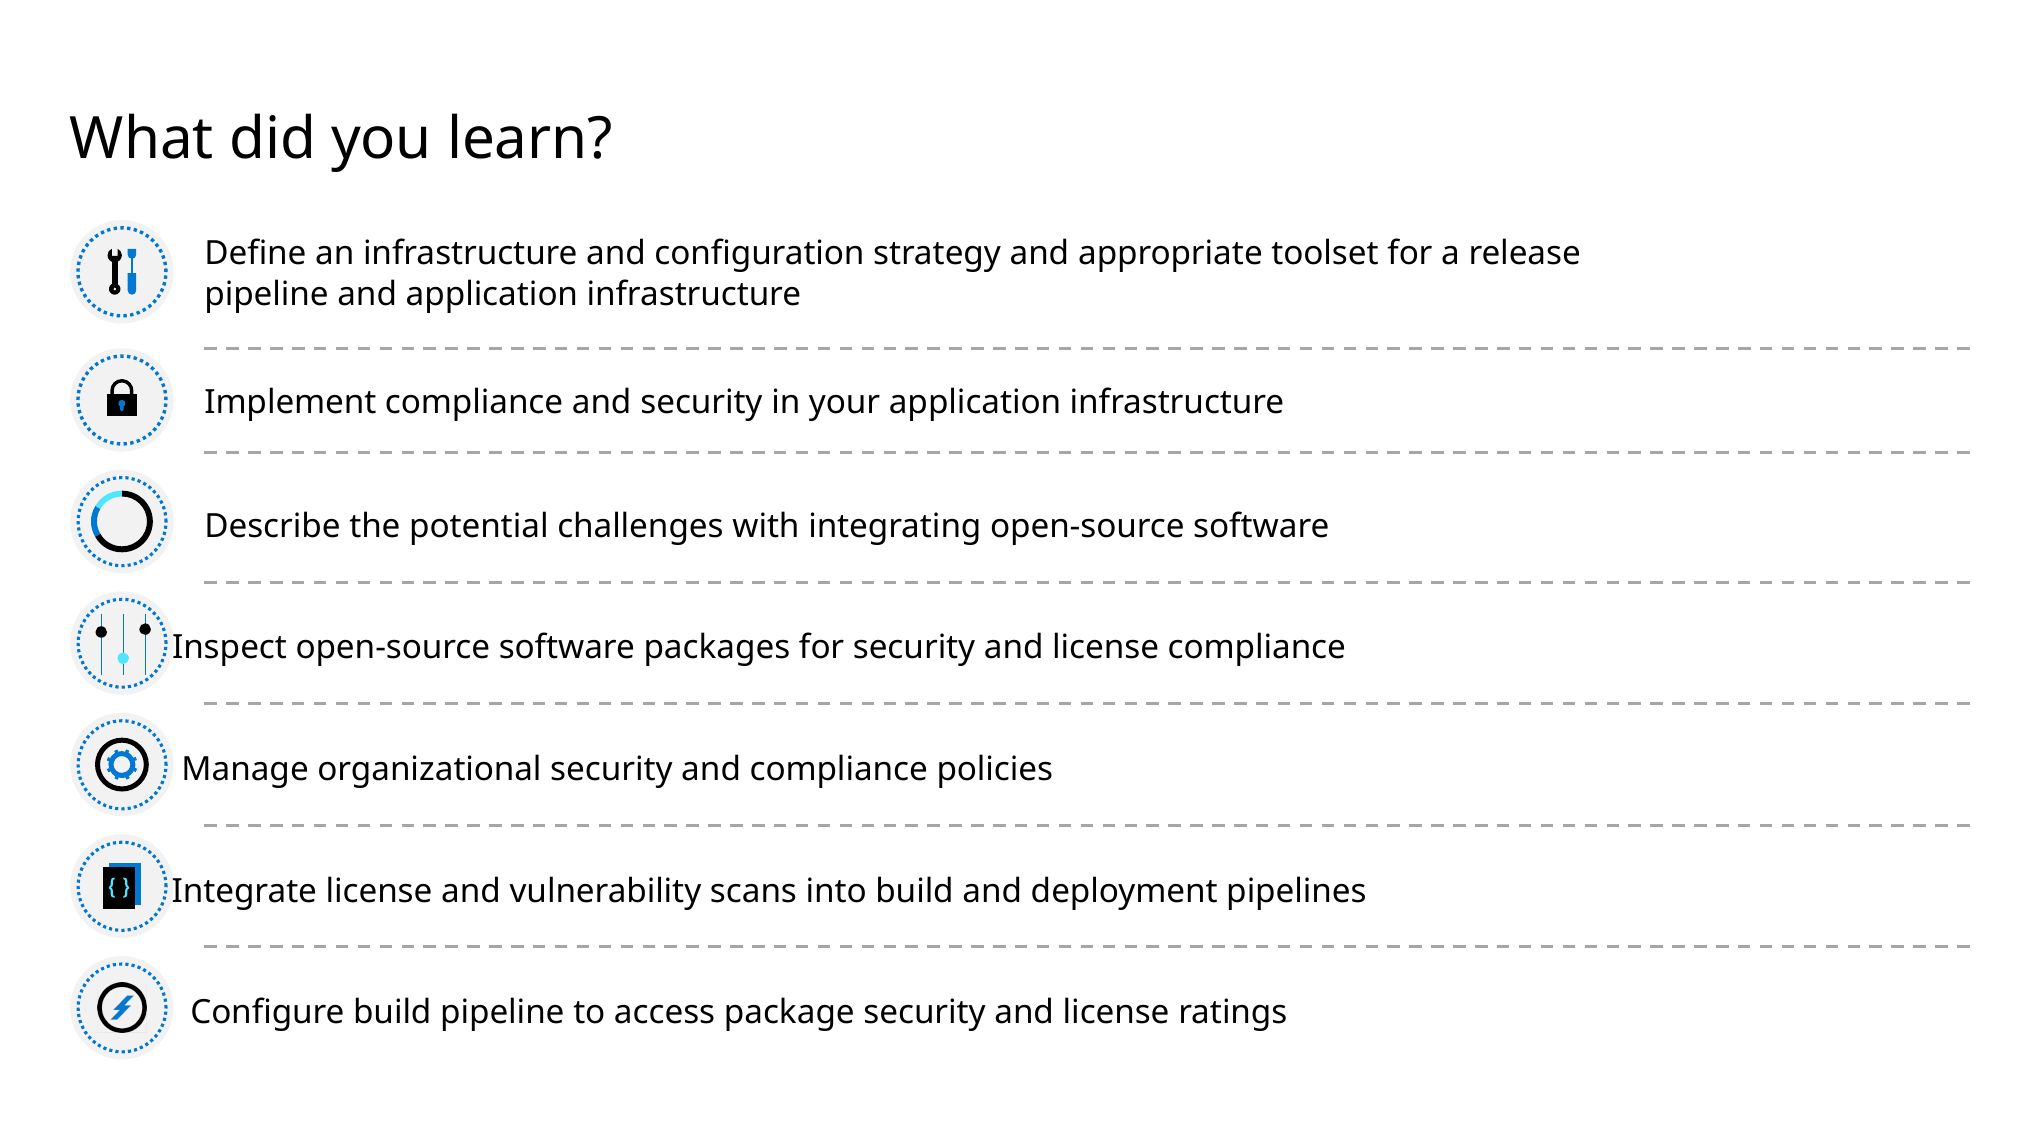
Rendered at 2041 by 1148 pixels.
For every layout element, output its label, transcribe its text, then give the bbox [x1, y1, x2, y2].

text_box Inspect open-source software packages for security and license compliance [174, 622, 1348, 666]
text_box Integrate license and vulnerability scans into build and deployment pipelines [174, 865, 1369, 909]
text_box Define an infrastructure and configuration strategy and appropriate toolset for a release pipeline and application infrastructure [203, 231, 1605, 313]
title What did you learn? [70, 103, 1969, 172]
picture [69, 712, 174, 817]
text_box Configure build pipeline to access package security and license ratings [190, 987, 1290, 1031]
picture [69, 590, 174, 695]
picture [69, 833, 174, 939]
picture [69, 219, 174, 324]
picture [69, 469, 174, 574]
text_box Manage organizational security and compliance policies [181, 744, 1055, 788]
picture [69, 955, 174, 1060]
picture [69, 347, 174, 452]
text_box Describe the potential challenges with integrating open-source software [204, 501, 1961, 544]
text_box Implement compliance and security in your application infrastructure [203, 379, 1675, 421]
